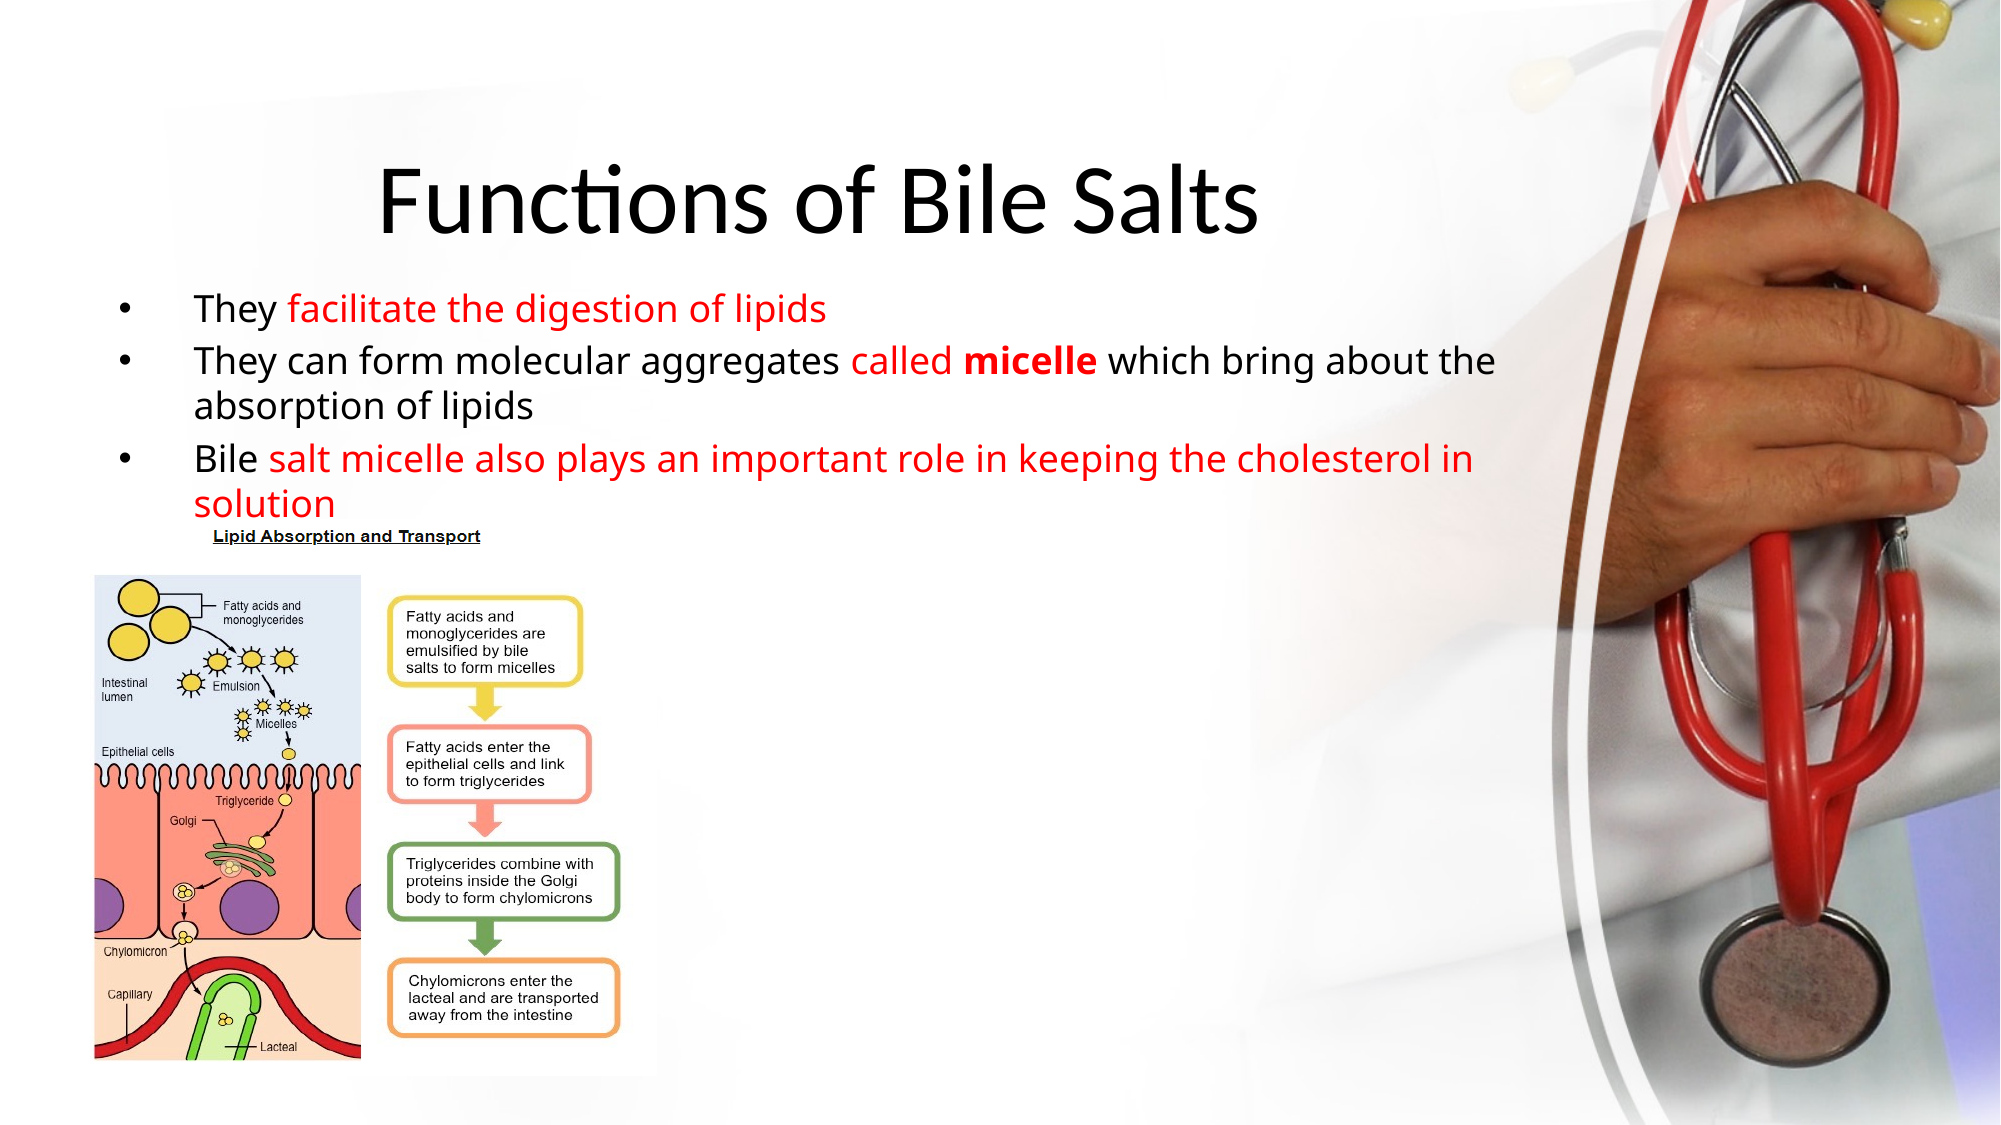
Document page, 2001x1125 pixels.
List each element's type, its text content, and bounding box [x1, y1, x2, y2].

picture [0, 0, 2001, 1125]
list They facilitate the digestion of lipids They can form molecular aggregates called micelle which bring about the absorption of lipids Bile salt micelle also plays an important role in keeping the cholesterol in solution [103, 277, 1540, 1009]
title Functions of Bile Salts [99, 110, 1540, 278]
